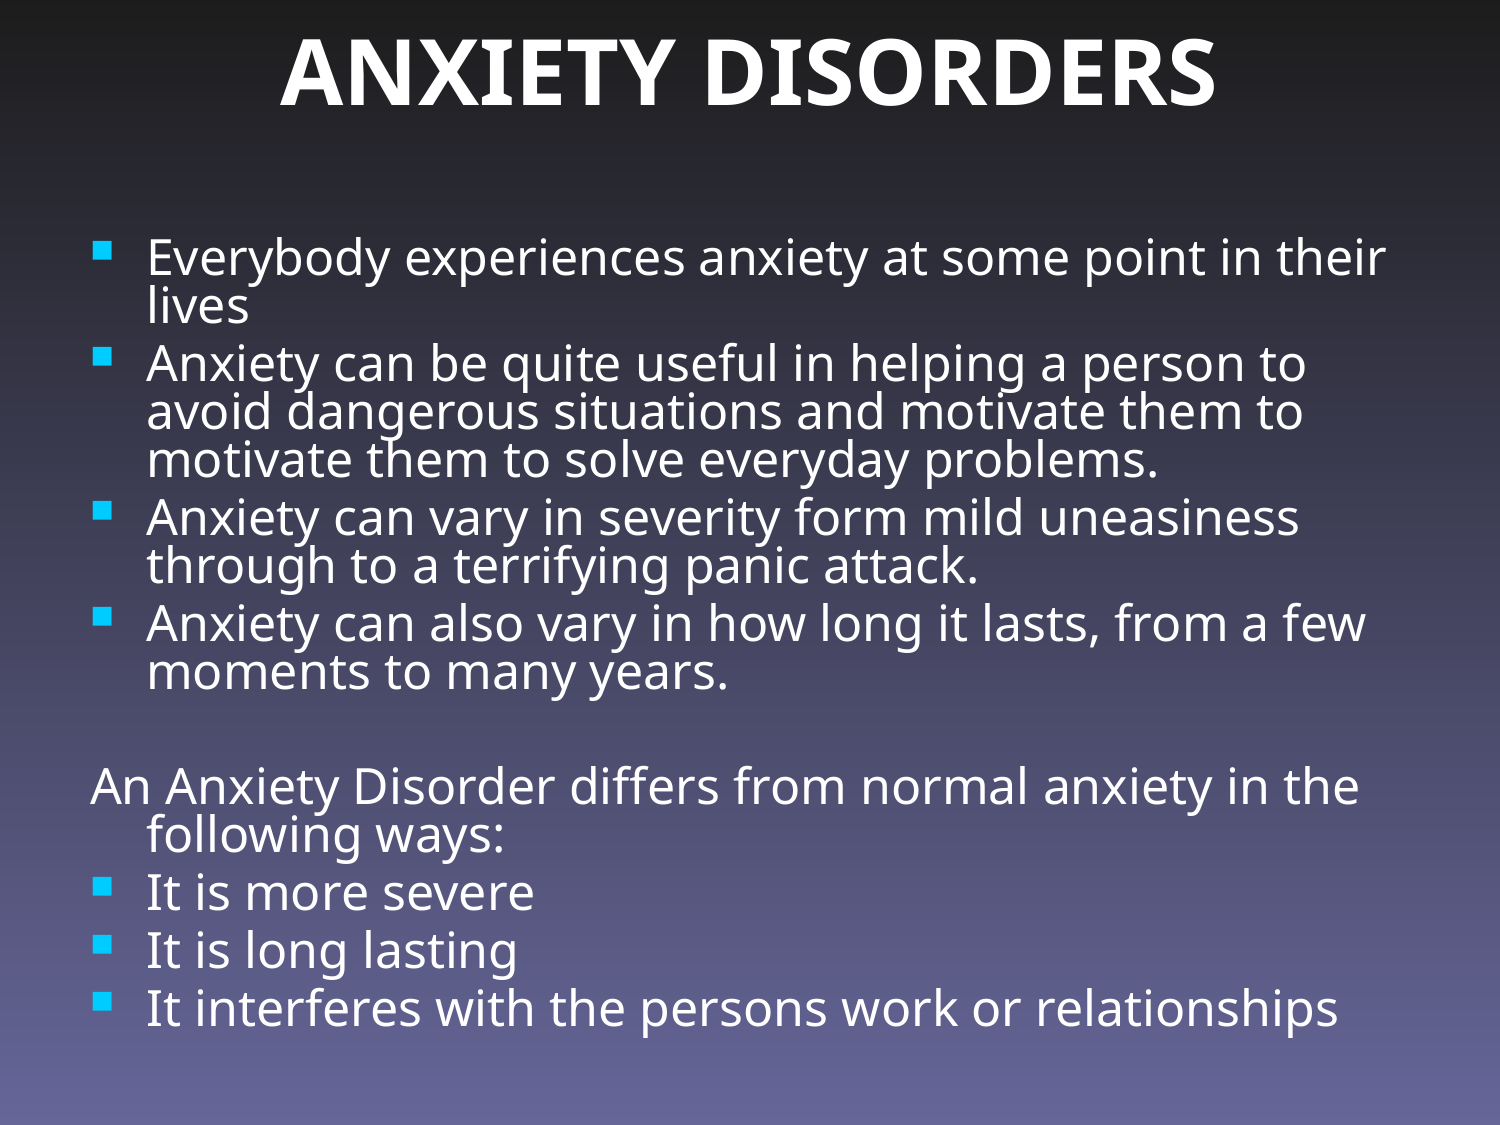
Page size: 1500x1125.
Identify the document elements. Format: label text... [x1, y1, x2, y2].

list Everybody experiences anxiety at some point in their lives Anxiety can be quite useful in helping a person to avoid dangerous situations and motivate them to motivate them to solve everyday problems. Anxiety can vary in severity form mild uneasiness through to a terrifying panic attack. Anxiety can also vary in how long it lasts, from a few moments to many years. An Anxiety Disorder differs from normal anxiety in the following ways: It is more severe It is long lasting It interferes with the persons work or relationships [74, 101, 1426, 1125]
title ANXIETY DISORDERS [74, 0, 1426, 101]
